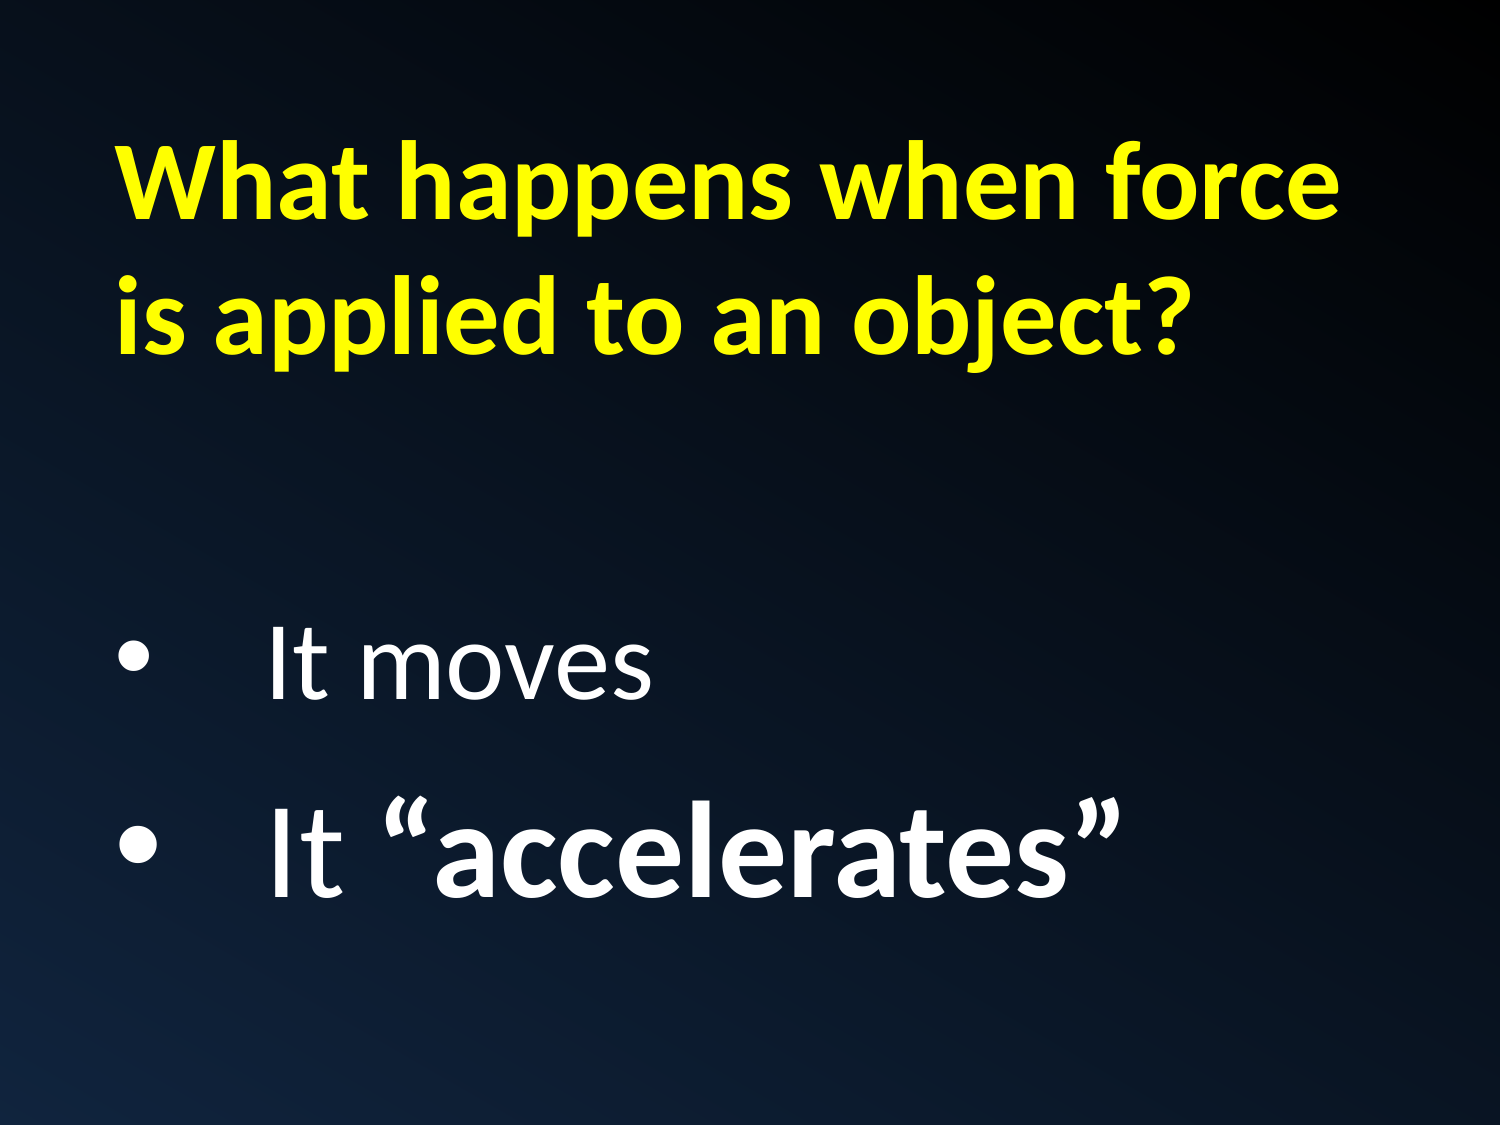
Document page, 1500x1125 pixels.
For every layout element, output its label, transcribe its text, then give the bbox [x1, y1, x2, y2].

text_box What happens when force is applied to an object? It moves It “accelerates” [99, 99, 1413, 933]
